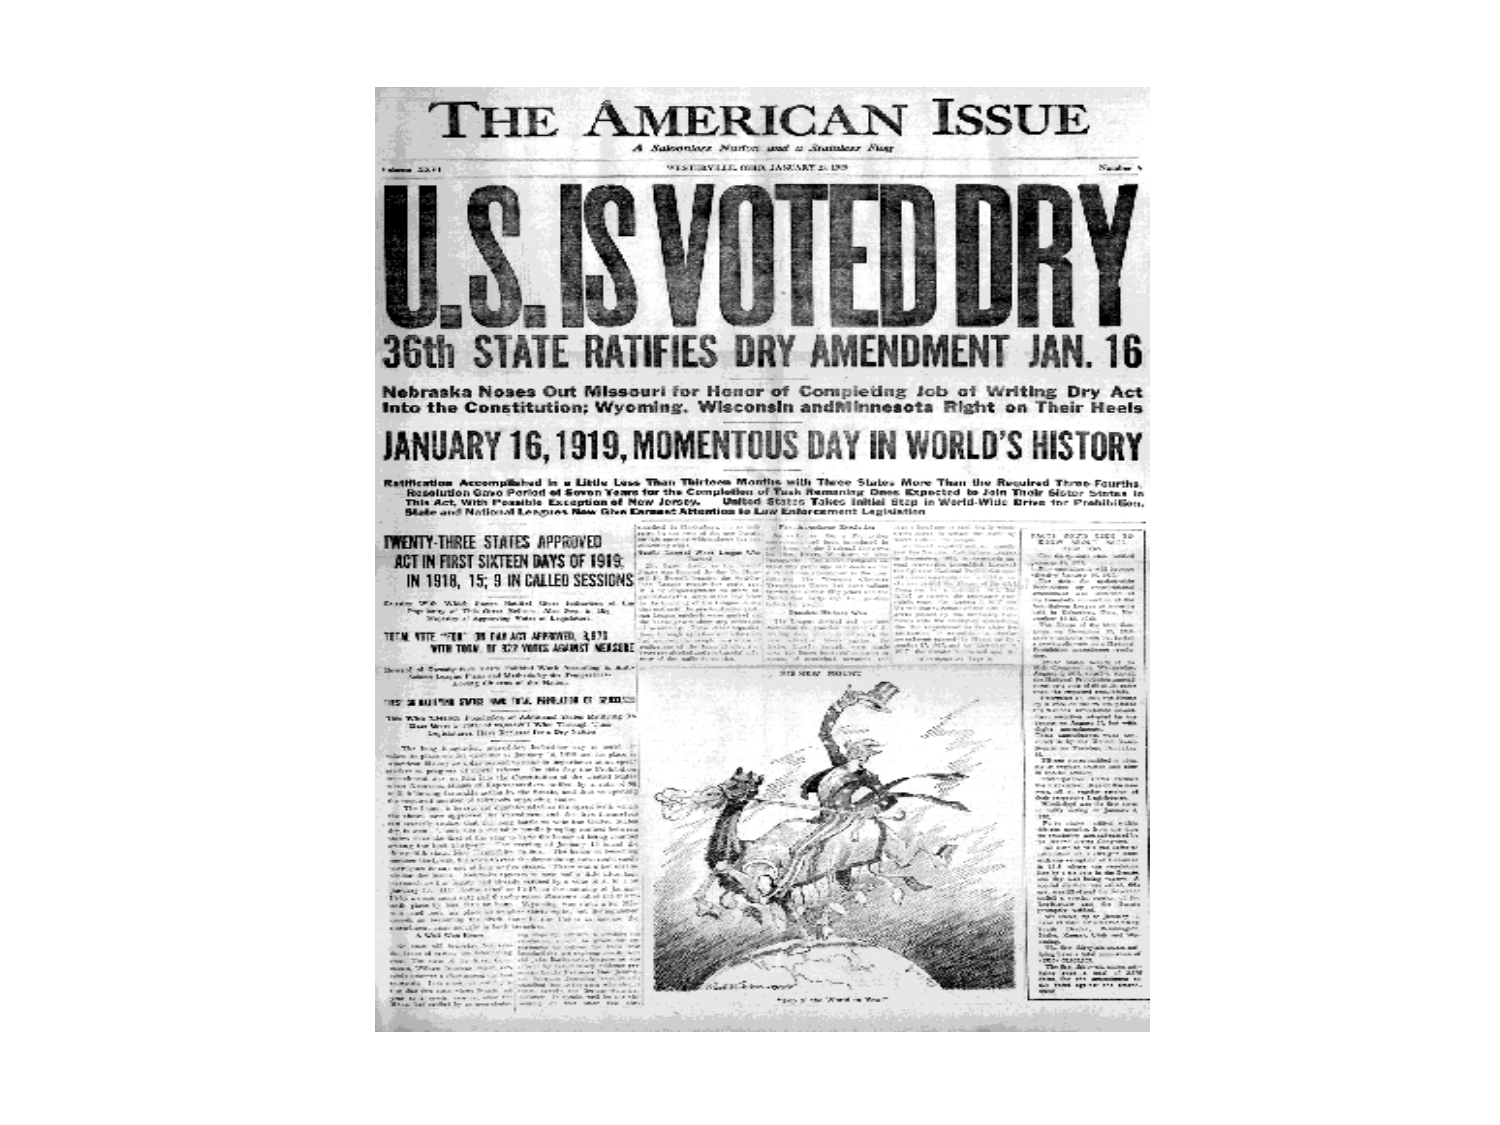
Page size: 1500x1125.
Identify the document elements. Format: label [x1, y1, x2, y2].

list [374, 87, 1151, 1032]
